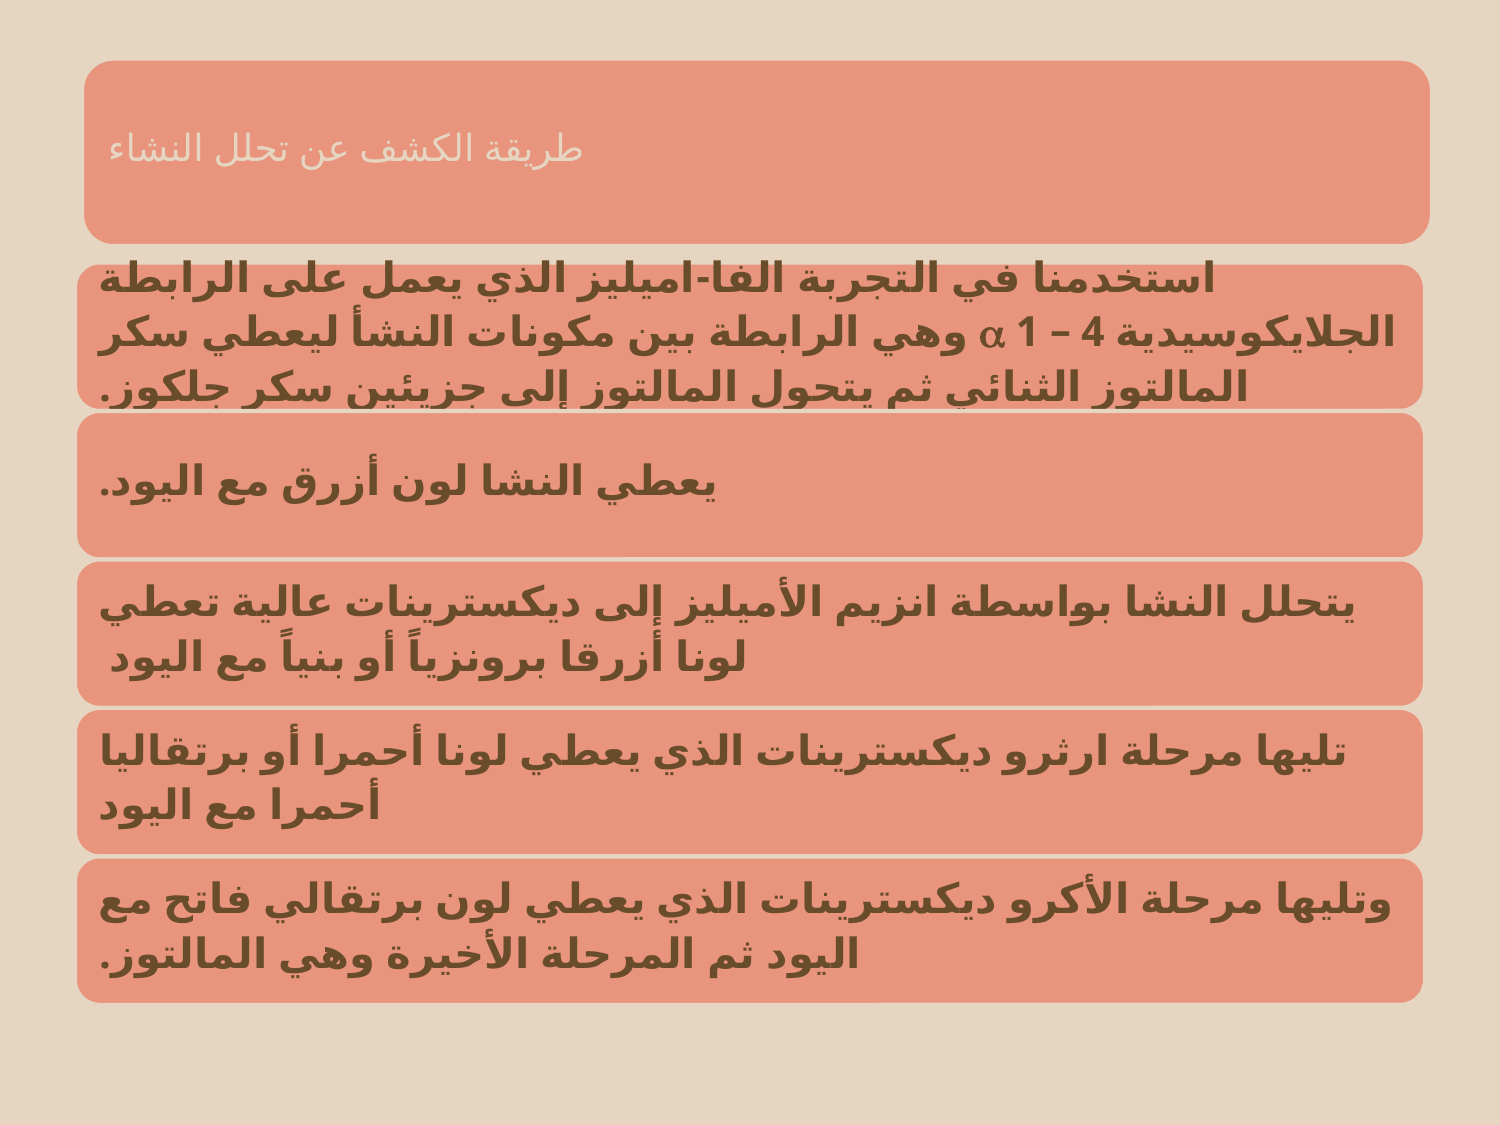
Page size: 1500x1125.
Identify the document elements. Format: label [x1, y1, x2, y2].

text_box [81, 58, 1433, 247]
list [74, 262, 1426, 1006]
